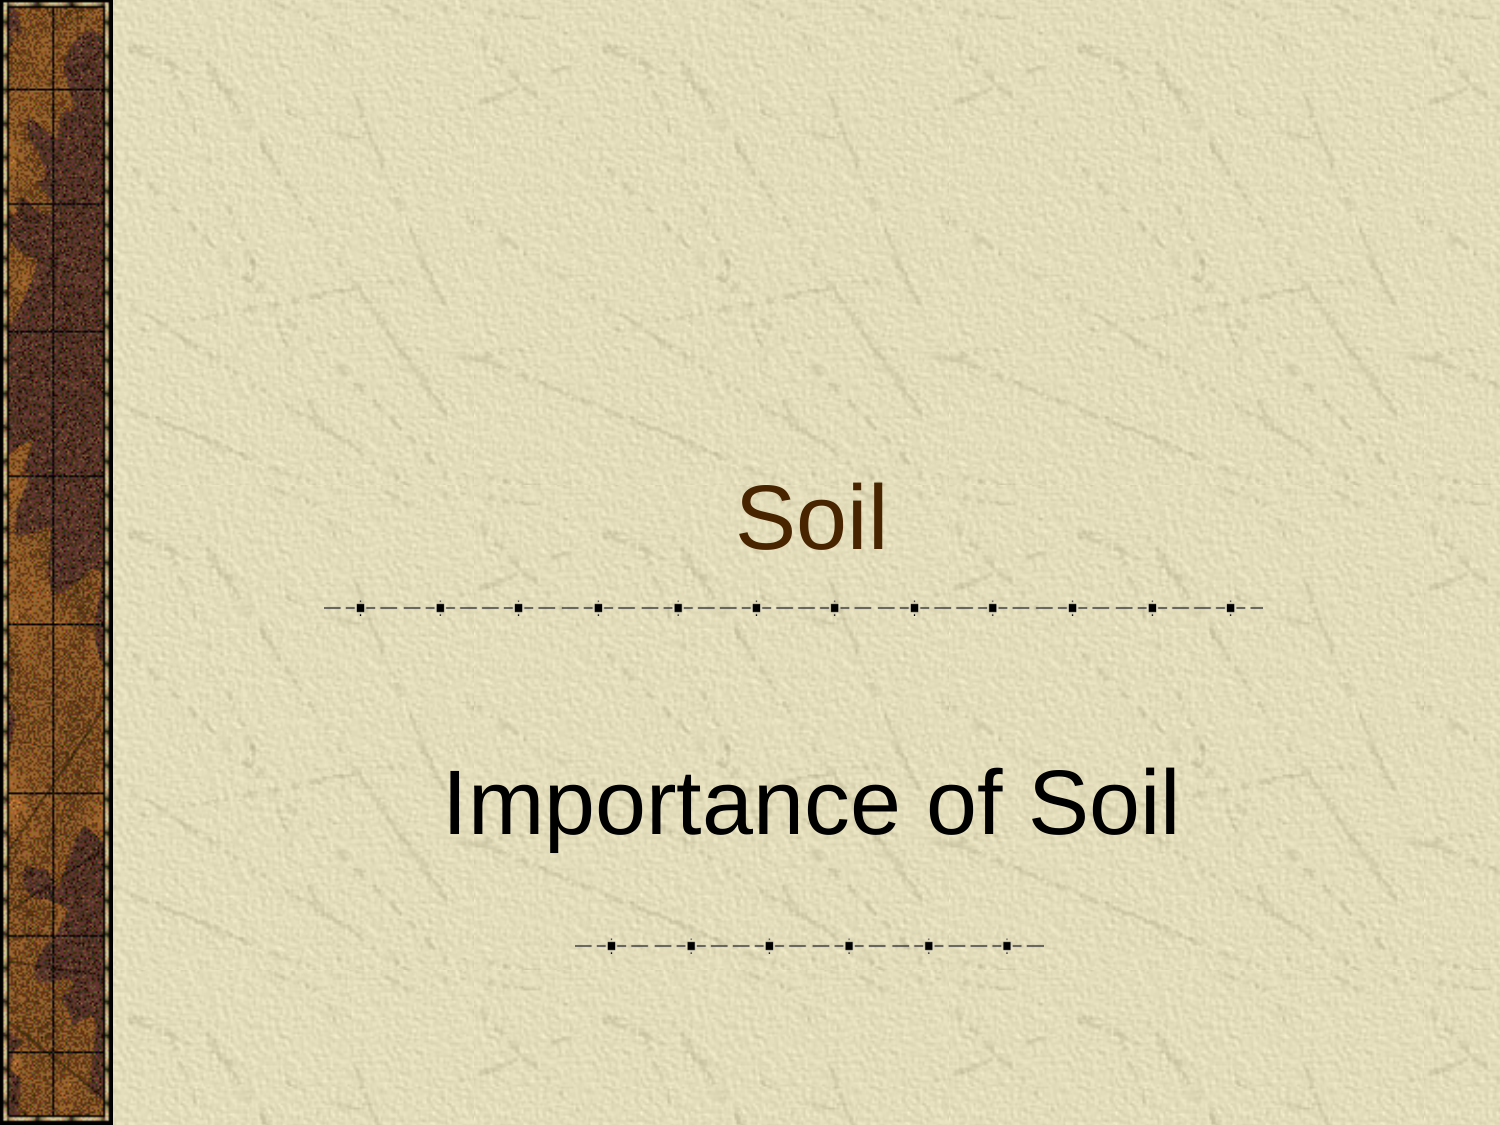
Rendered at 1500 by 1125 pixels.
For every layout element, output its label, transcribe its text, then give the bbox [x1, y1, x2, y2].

picture [0, 0, 1500, 1125]
subtitle Importance of Soil [287, 637, 1338, 925]
title Soil [281, 156, 1344, 581]
